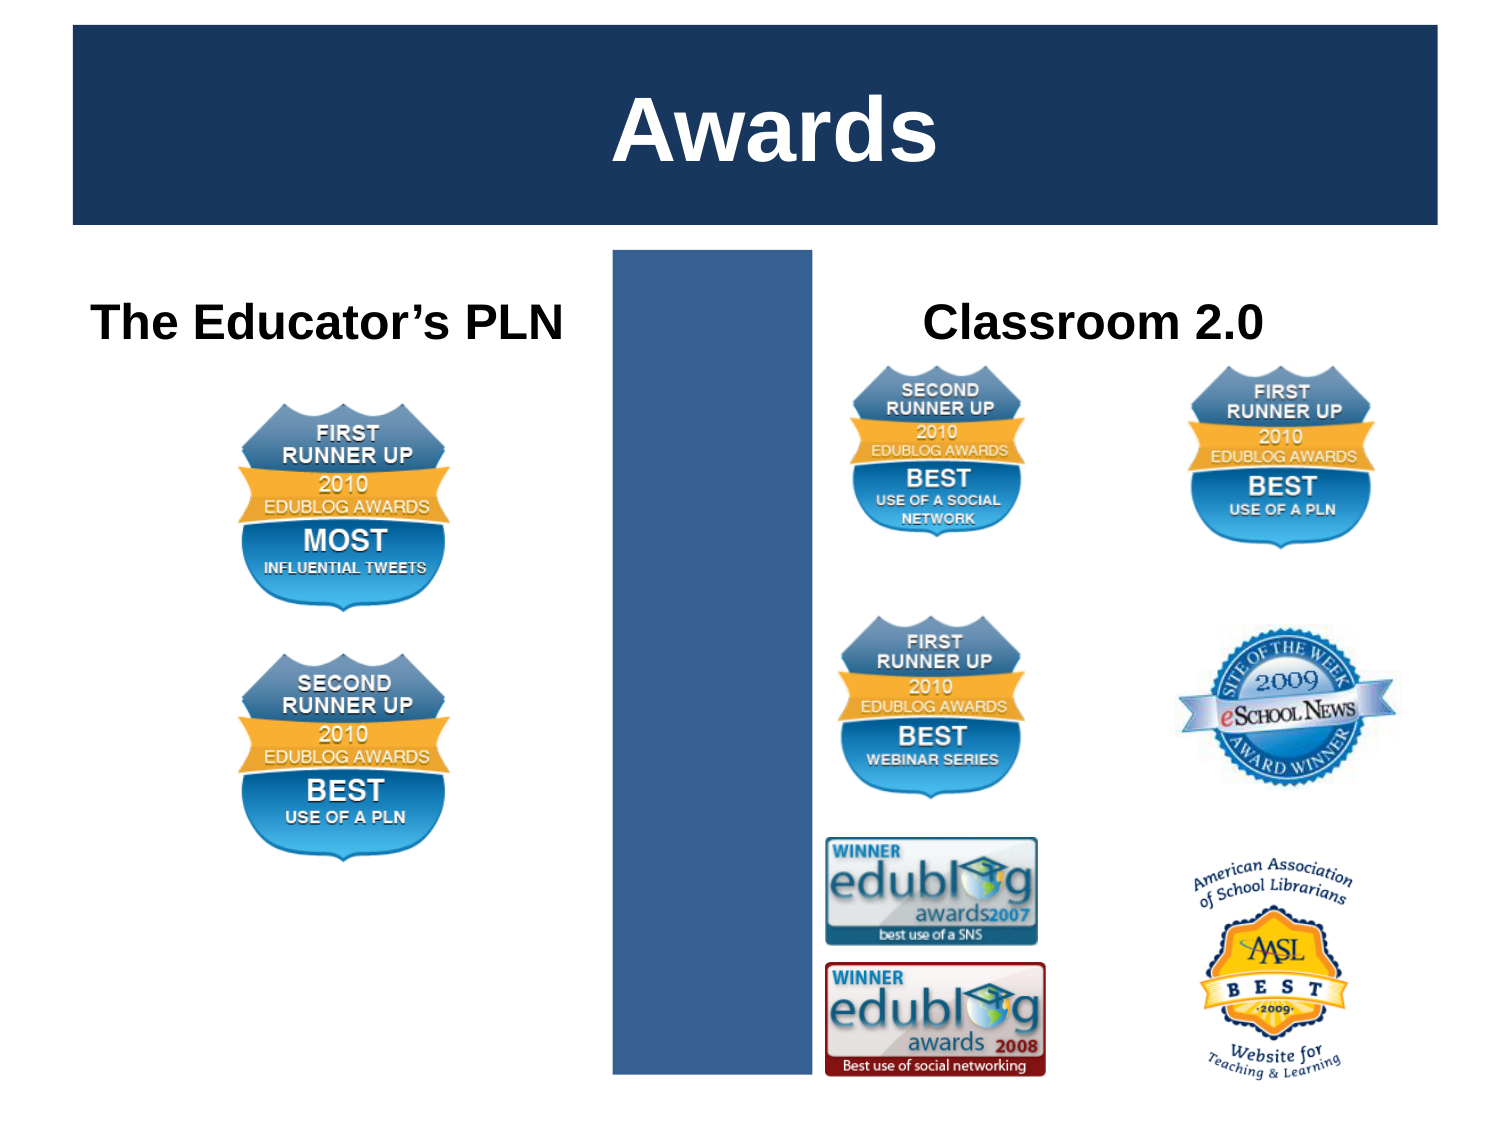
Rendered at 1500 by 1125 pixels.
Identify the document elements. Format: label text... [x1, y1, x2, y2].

picture [1174, 624, 1403, 791]
picture [237, 649, 451, 863]
picture [824, 962, 1047, 1077]
picture [849, 362, 1026, 538]
list Classroom 2.0 [813, 251, 1425, 357]
picture [1187, 362, 1376, 551]
picture [1187, 849, 1358, 1088]
list The Educator’s PLN [75, 251, 612, 357]
picture [237, 399, 451, 613]
text_box [72, 24, 1438, 225]
picture [824, 837, 1038, 946]
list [837, 612, 1026, 801]
text_box [612, 249, 813, 1075]
text_box Awards [99, 62, 1450, 188]
